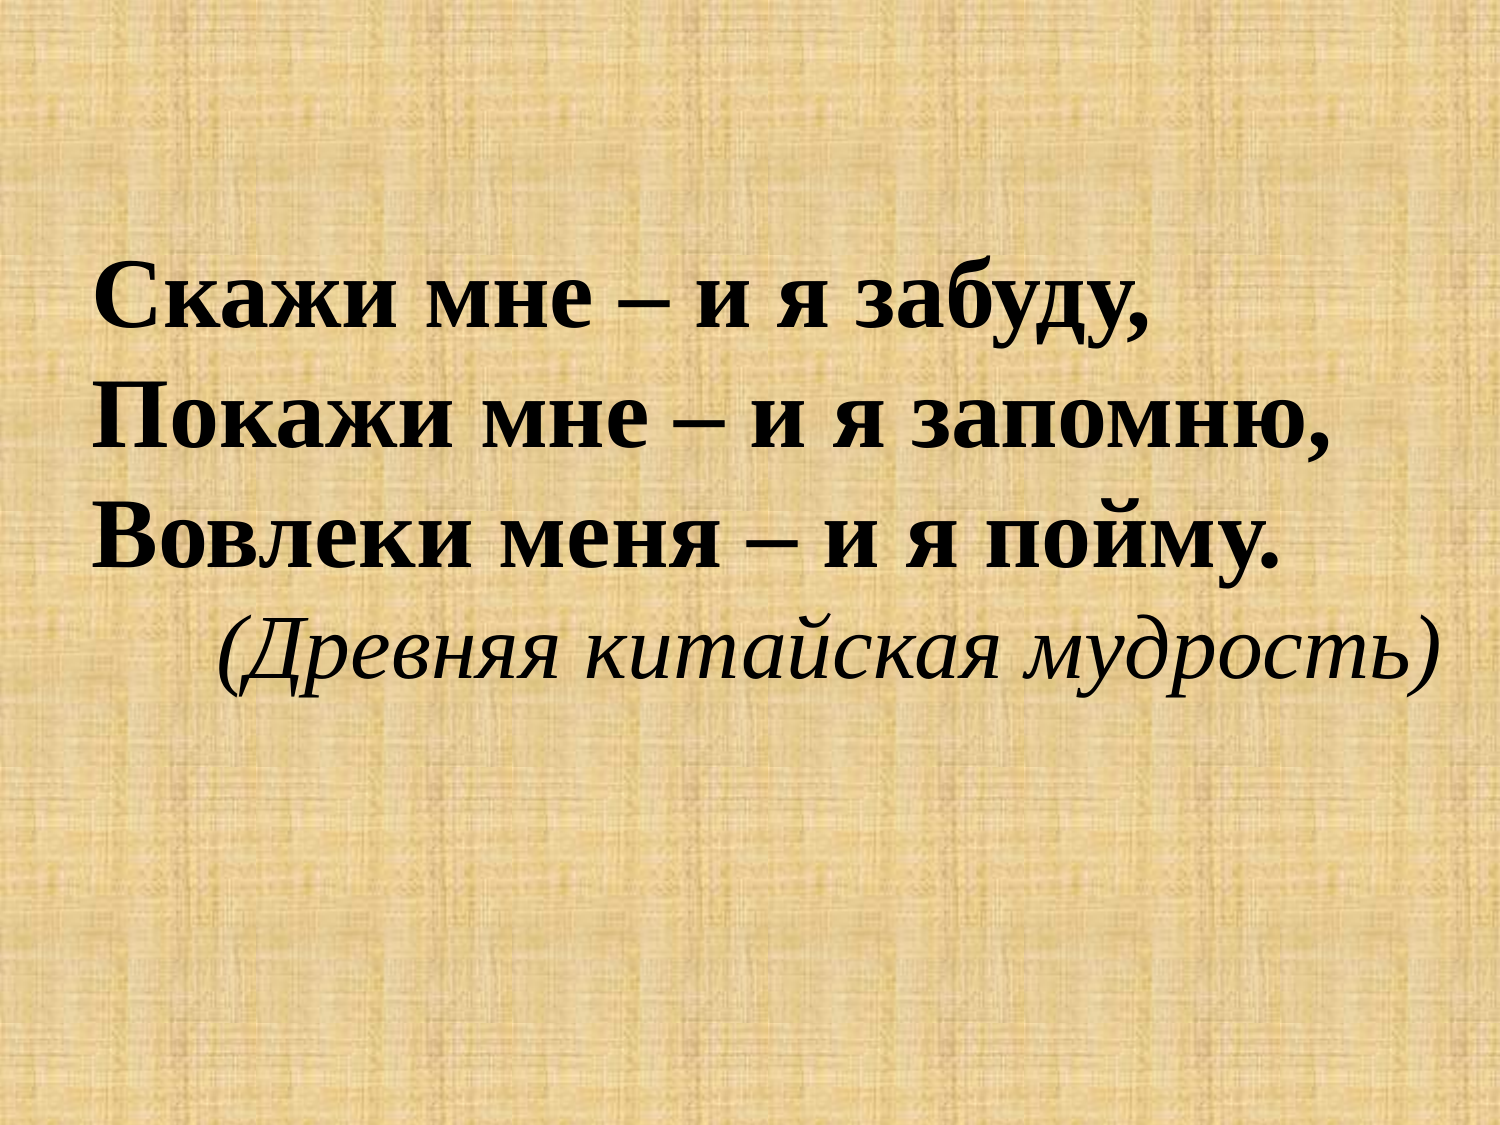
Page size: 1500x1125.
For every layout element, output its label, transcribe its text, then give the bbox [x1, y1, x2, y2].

text_box Скажи мне – и я забуду, Покажи мне – и я запомню, Вовлеки меня – и я пойму. (Древняя китайская мудрость) [76, 219, 1459, 705]
picture [0, 0, 1500, 1125]
